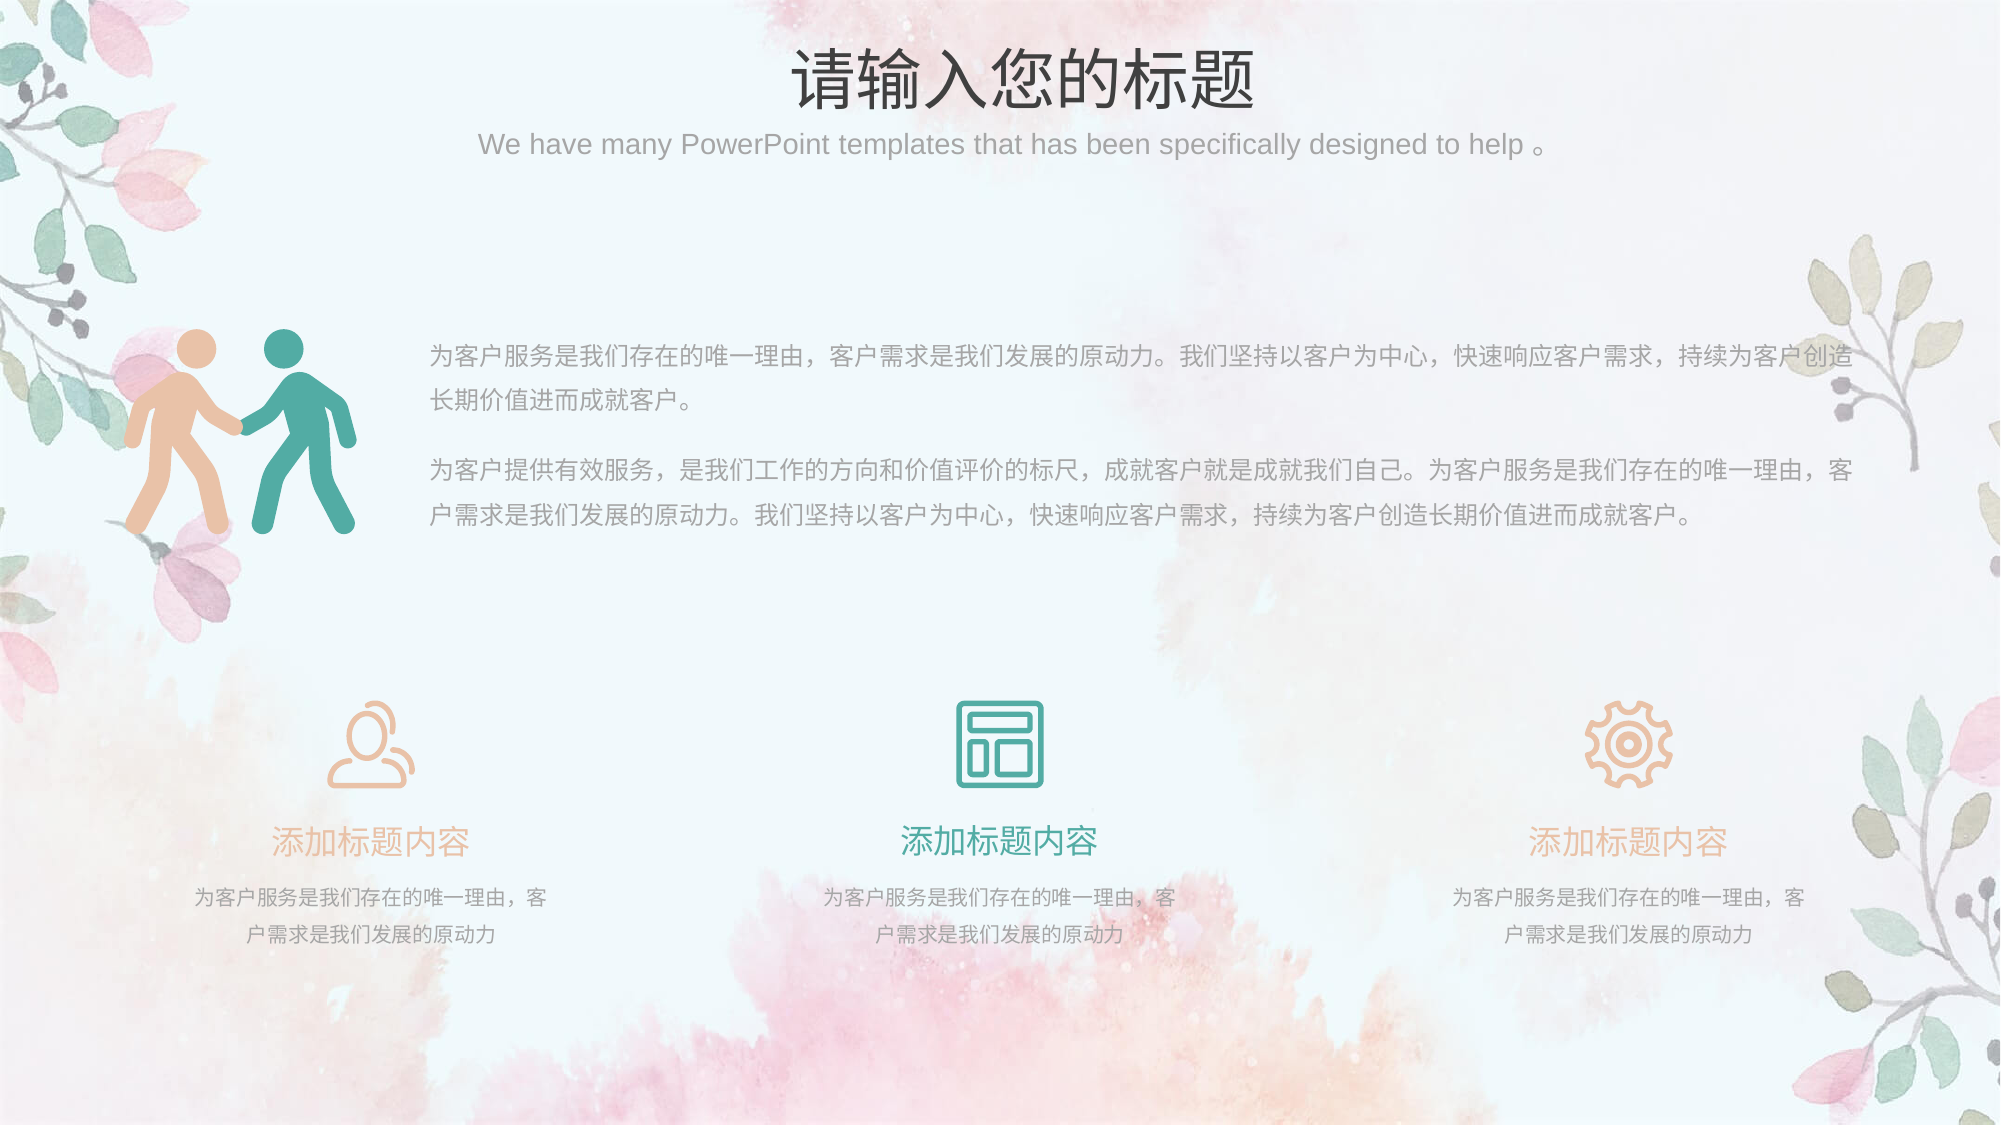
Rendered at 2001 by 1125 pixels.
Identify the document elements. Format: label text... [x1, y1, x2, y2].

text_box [806, 700, 1194, 952]
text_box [123, 329, 357, 535]
text_box 为客户服务是我们存在的唯一理由，客户需求是我们发展的原动力。我们坚持以客户为中心，快速响应客户需求，持续为客户创造长期价值进而成就客户。 为客户提供有效服务，是我们工作的方向和价值评价的标尺，成就客户就是成就我们自己。为客户服务是我们存在的唯一理由，客户需求是我们发展的原动力。我们坚持以客户为中心，快速响应客户需求，持续为客户创造长期价值进而成就客户。 [414, 317, 1876, 537]
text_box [1434, 700, 1823, 952]
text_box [177, 700, 566, 952]
text_box 请输入您的标题 [774, 30, 1272, 118]
picture [0, 0, 2001, 1125]
text_box We have many PowerPoint templates that has been specifically designed to help。 [463, 118, 1583, 168]
